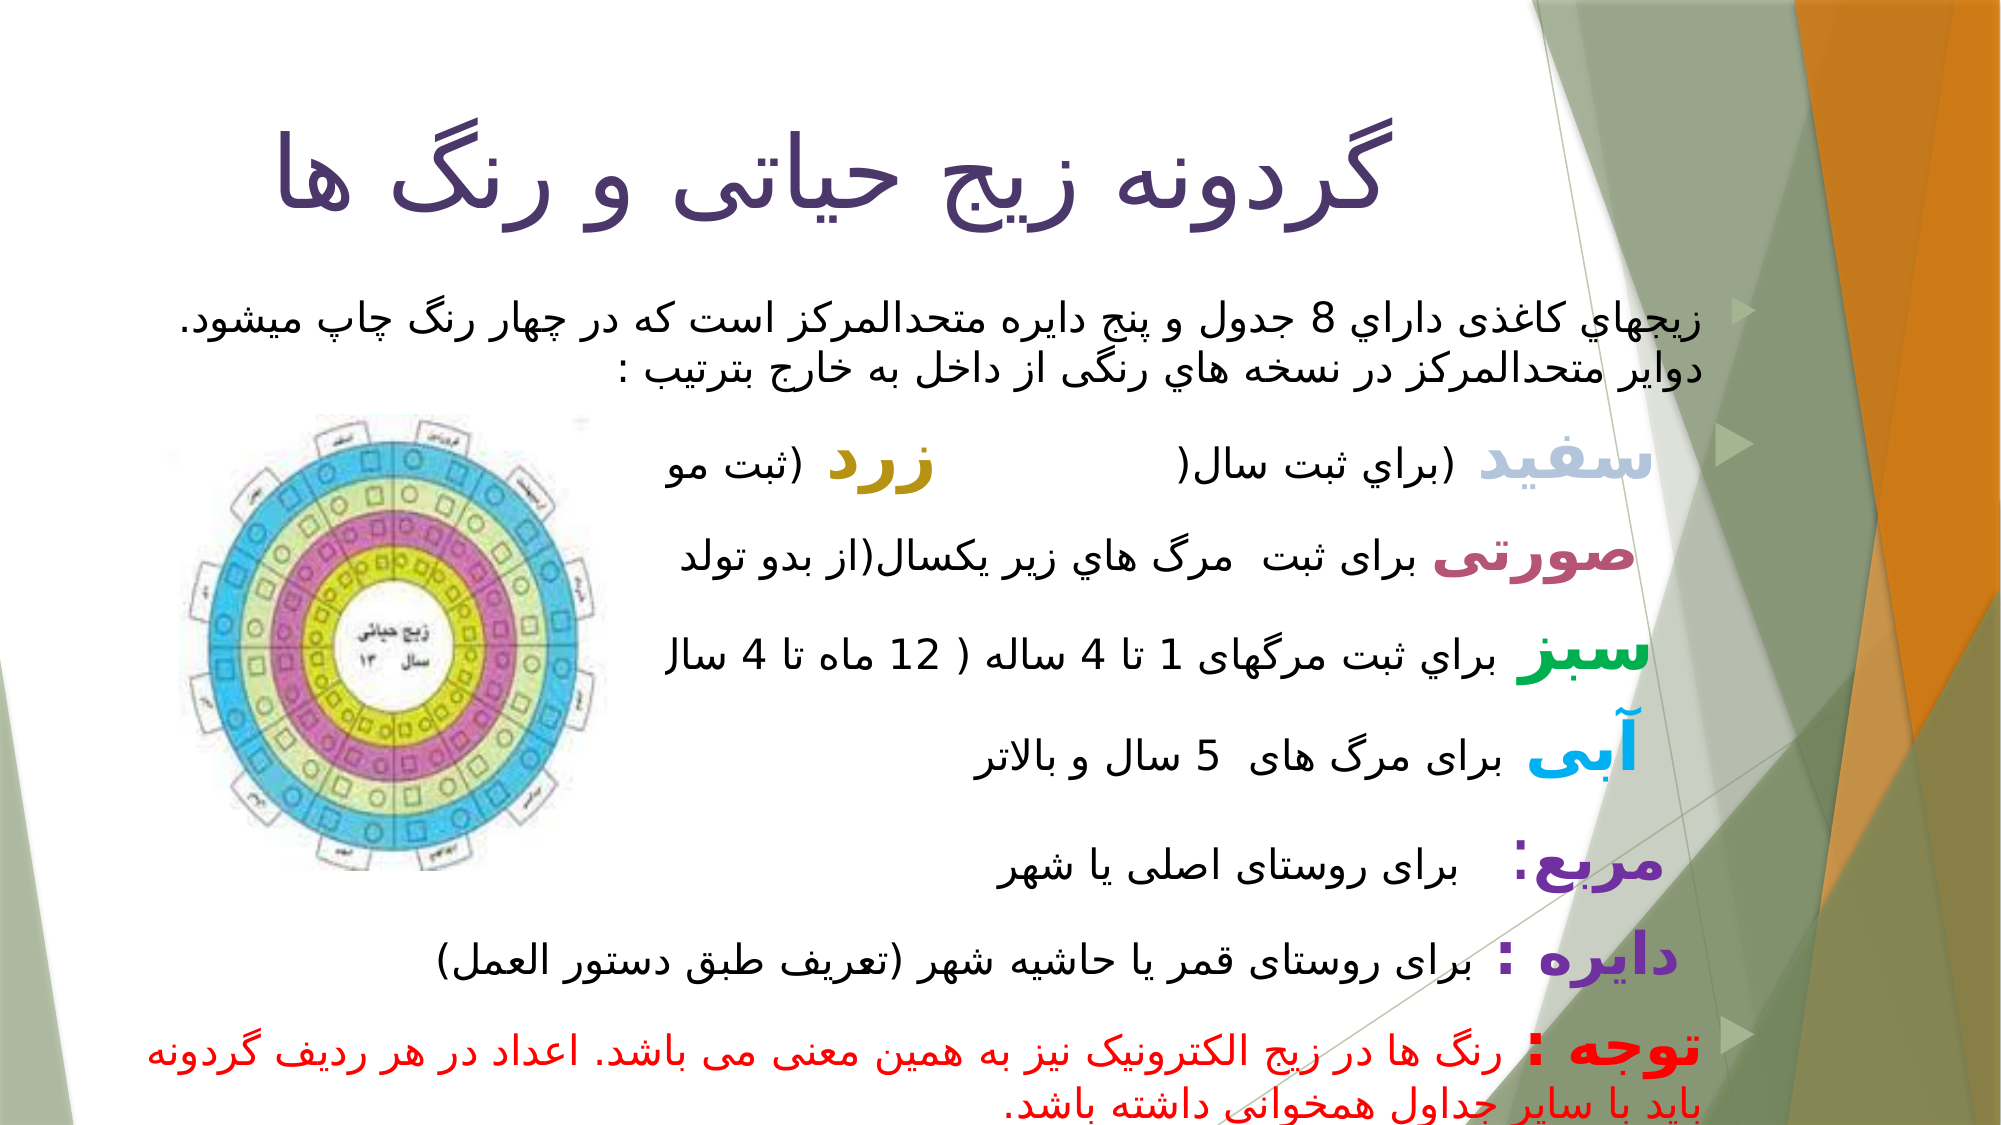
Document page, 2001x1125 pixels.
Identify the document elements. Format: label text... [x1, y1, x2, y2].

list زیجهاي کاغذی داراي 8 جدول و پنج دایره متحدالمركز است كه در چهار رنگ چاپ میشود. دوایر متحدالمركز در نسخه هاي رنگی از داخل به خارج بترتيب : سفيد (براي ثبت سال( زرد (ثبت مواليد زنده) صورتی برای ثبت مرگ هاي زیر یکسال(از بدو تولد تا 11 ماه و 29روز تمام) سبز براي ثبت مرگهای 1 تا 4 ساله ( 12 ماه تا 4 سال و 11 ماه و 29 روز ) آبی برای مرگ های 5 سال و بالاتر مربع: برای روستای اصلی یا شهر دایره : برای روستای قمر یا حاشیه شهر (تعریف طبق دستور العمل) توجه : رنگ ها در زیج الکترونیک نیز به همین معنی می باشد. اعداد در هر ردیف گردونه باید با سایر جداول همخوانی داشته باشد. [111, 283, 1775, 981]
picture [110, 413, 665, 872]
title گردونه زیج حیاتی و رنگ ها [111, 99, 1522, 283]
